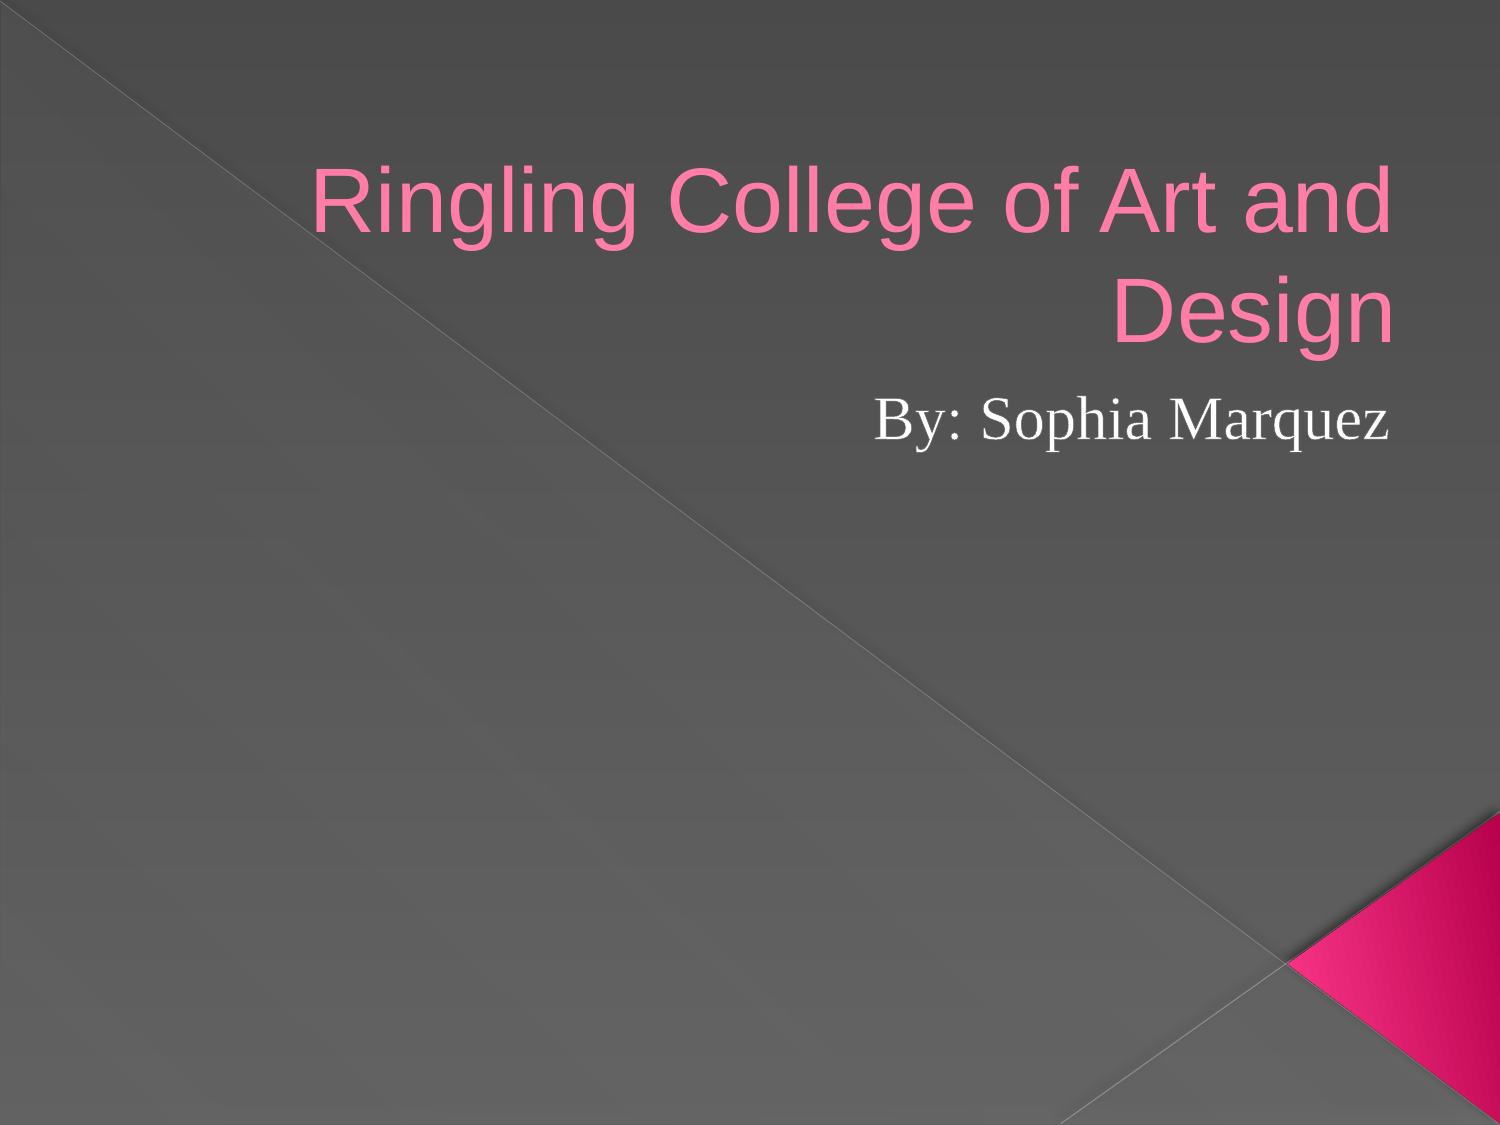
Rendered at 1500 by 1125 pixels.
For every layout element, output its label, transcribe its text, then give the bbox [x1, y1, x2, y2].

title Ringling College of Art and Design [88, 127, 1412, 368]
subtitle By: Sophia Marquez [88, 368, 1412, 657]
